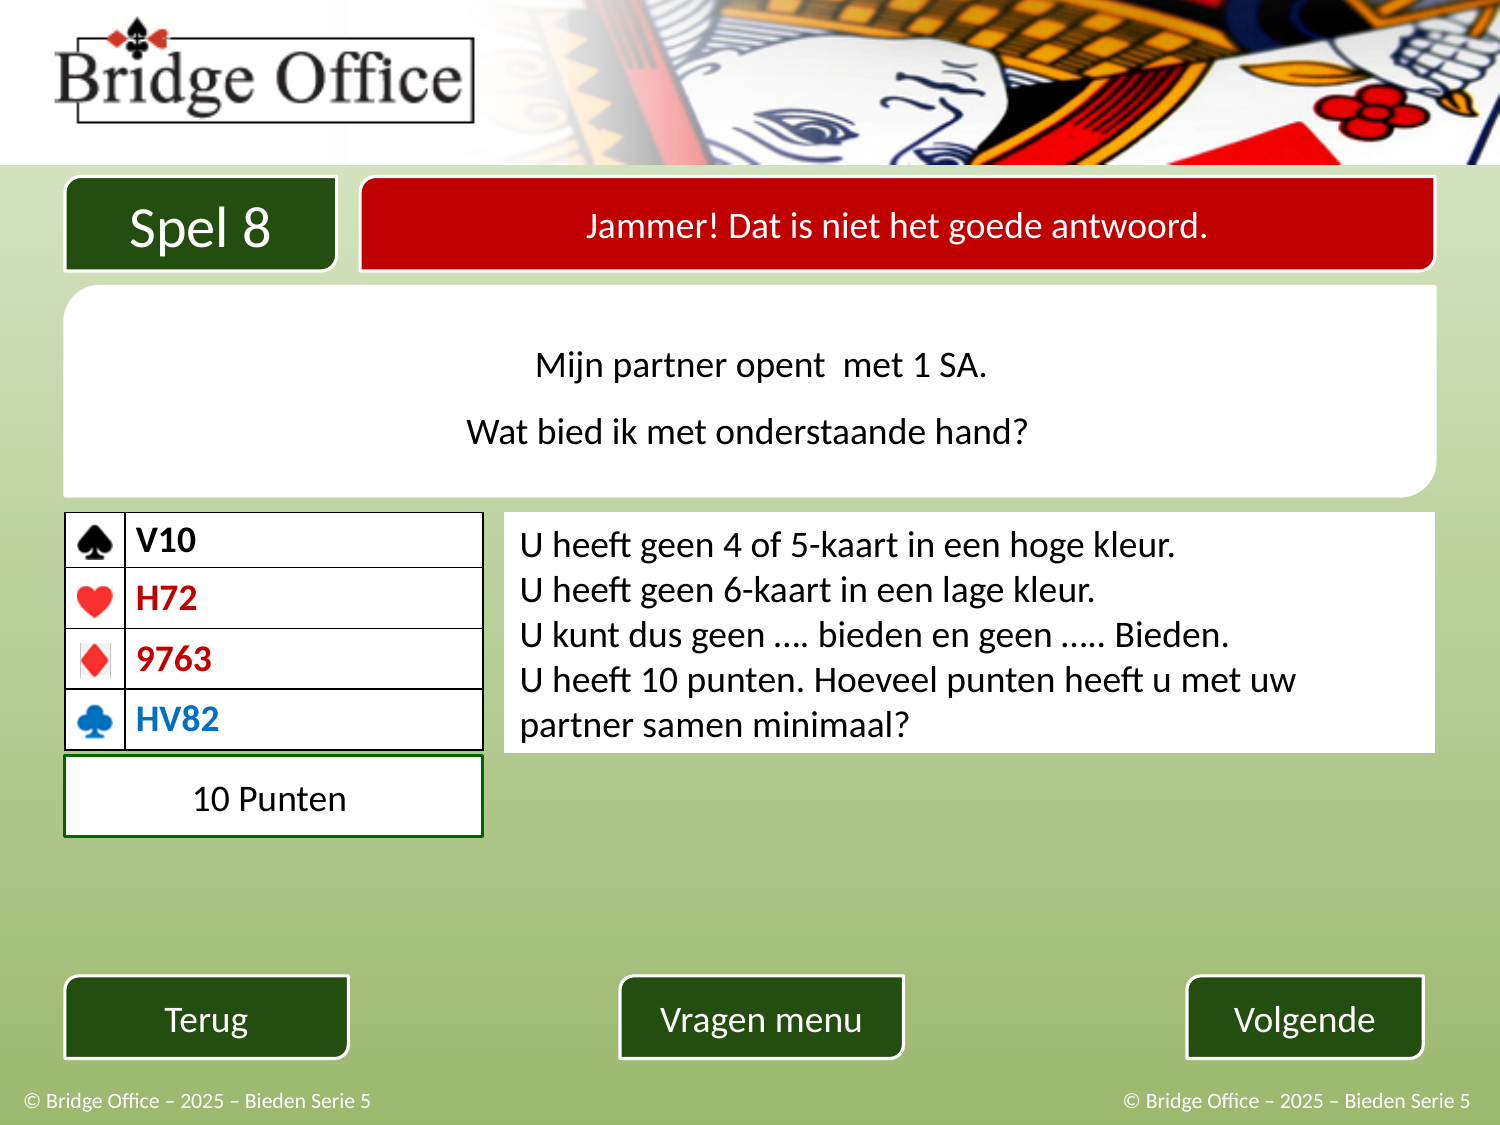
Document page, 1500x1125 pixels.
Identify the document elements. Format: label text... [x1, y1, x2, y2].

text_box © Bridge Office – 2025 – Bieden Serie 5 [8, 1079, 393, 1121]
table_cell [66, 568, 124, 628]
table_cell H72 [126, 568, 482, 628]
text_box Spel 8 [63, 179, 339, 273]
table_cell [66, 629, 124, 688]
picture [77, 703, 114, 740]
text_box U heeft geen 4 of 5-kaart in een hoge kleur. U heeft geen 6-kaart in een lage kleur. U kunt dus geen …. bieden en geen ….. Bieden. U heeft 10 punten. Hoeveel punten heeft u met uw partner samen minimaal? [504, 512, 1435, 753]
text_box Wat bied ik met onderstaande hand? [451, 399, 1072, 460]
table_cell HV82 [126, 690, 482, 749]
text_box Volgende [1185, 974, 1425, 1061]
table_cell [66, 690, 124, 749]
text_box Mijn partner opent met 1 SA. [508, 332, 1015, 393]
text_box Vragen menu [618, 974, 906, 1061]
text_box Terug [63, 974, 350, 1061]
text_box 10 Punten [63, 754, 484, 838]
text_box © Bridge Office – 2025 – Bieden Serie 5 [1107, 1079, 1500, 1121]
text_box [63, 284, 1437, 498]
text_box Jammer! Dat is niet het goede antwoord. [358, 179, 1437, 273]
table_header V10 [126, 513, 482, 567]
picture [77, 524, 114, 561]
table_cell 9763 [126, 629, 482, 688]
picture [77, 585, 114, 618]
picture [0, 0, 1500, 166]
picture [77, 643, 114, 679]
table_header [66, 513, 124, 567]
